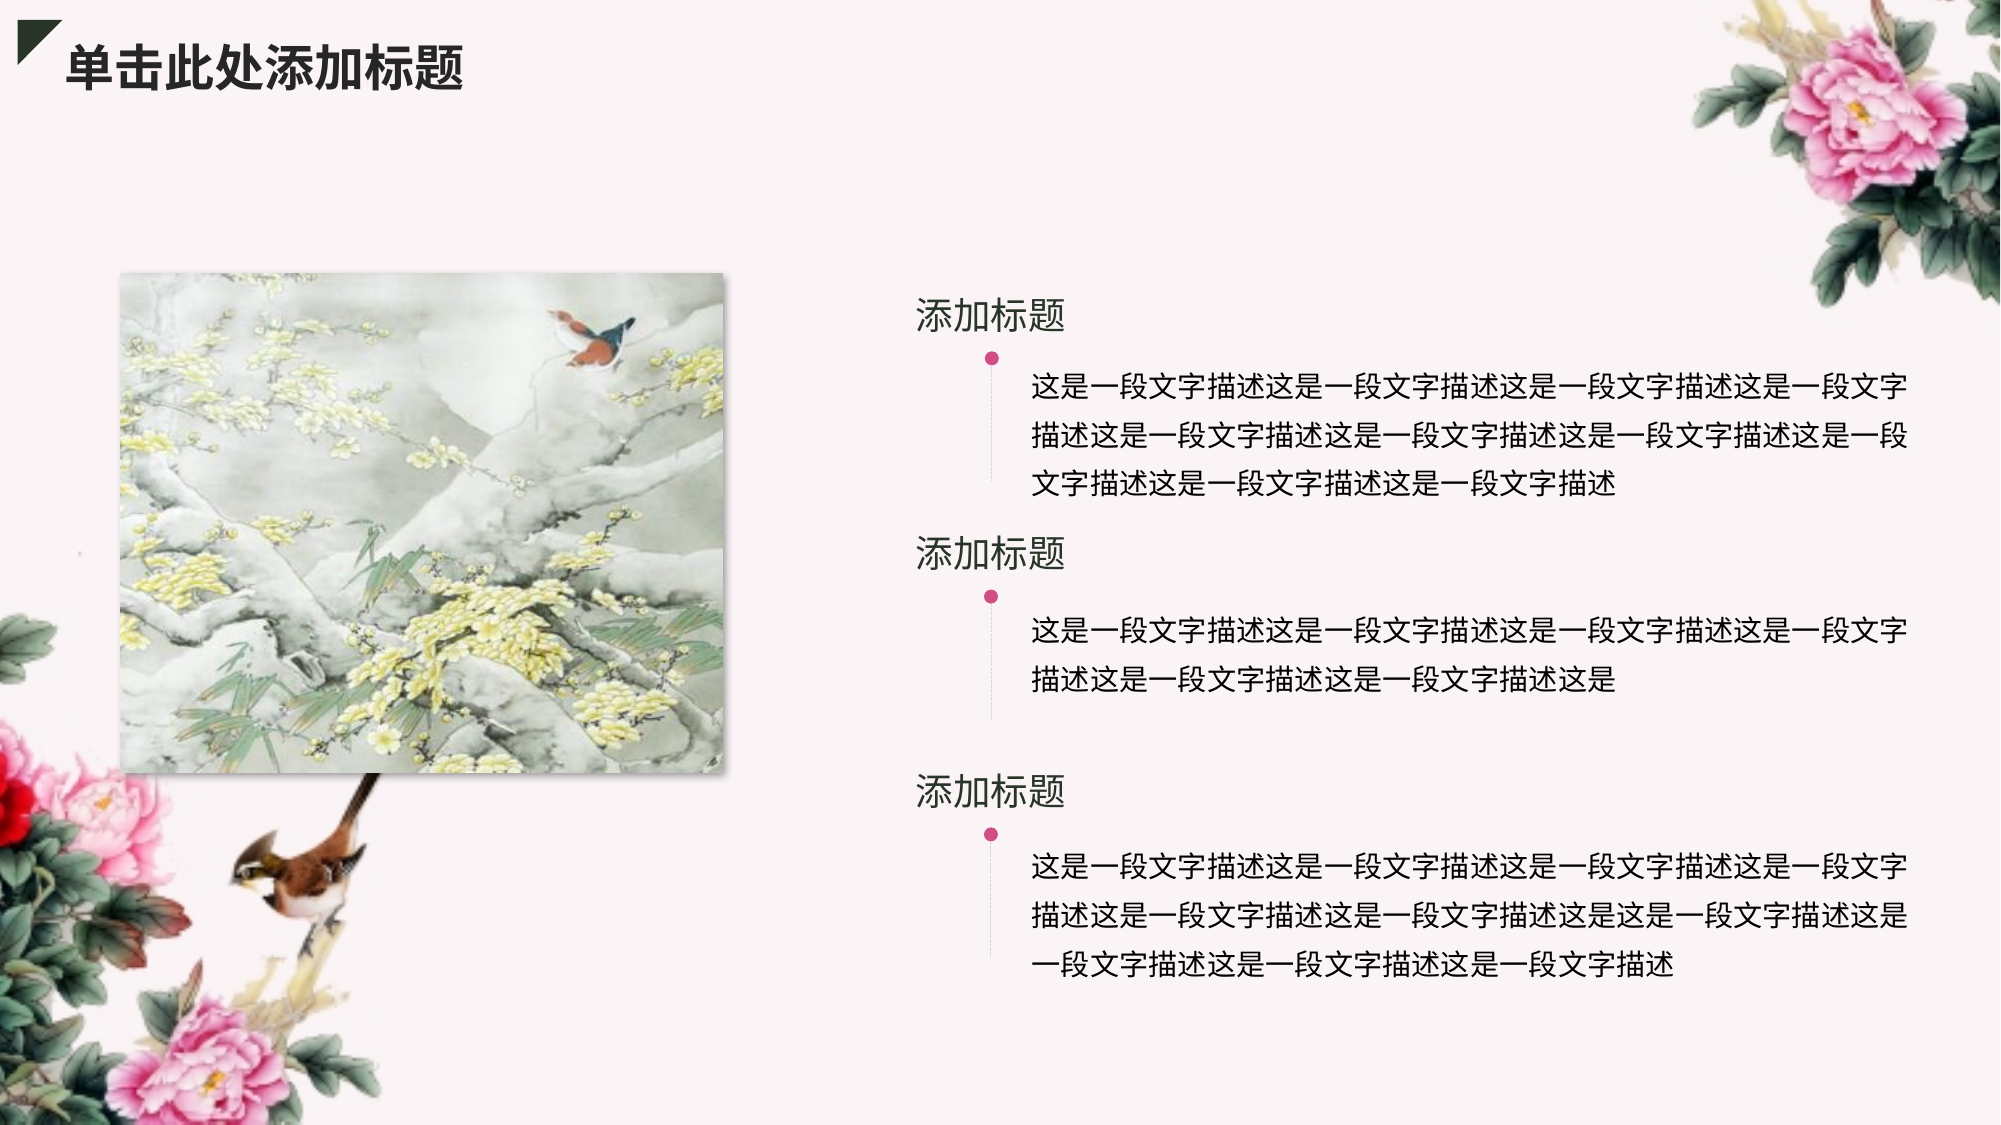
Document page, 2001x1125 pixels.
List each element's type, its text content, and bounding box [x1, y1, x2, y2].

text_box 单击此处添加标题 [49, 29, 805, 105]
text_box 这是一段文字描述这是一段文字描述这是一段文字描述这是一段文字描述这是一段文字描述这是一段文字描述这是一段文字描述这是一段文字描述这是一段文字描述这是一段文字描述 [1016, 346, 1934, 508]
text_box [17, 19, 63, 65]
text_box 添加标题 [901, 760, 1081, 821]
text_box 添加标题 [901, 522, 1081, 583]
text_box 这是一段文字描述这是一段文字描述这是一段文字描述这是一段文字描述这是一段文字描述这是一段文字描述这是 [1016, 591, 1934, 704]
text_box 这是一段文字描述这是一段文字描述这是一段文字描述这是一段文字描述这是一段文字描述这是一段文字描述这是这是一段文字描述这是一段文字描述这是一段文字描述这是一段文字描述 [1016, 827, 1934, 989]
text_box 添加标题 [901, 284, 1081, 345]
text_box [983, 589, 999, 720]
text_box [983, 827, 998, 958]
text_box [984, 351, 999, 482]
picture [0, 0, 2001, 1125]
